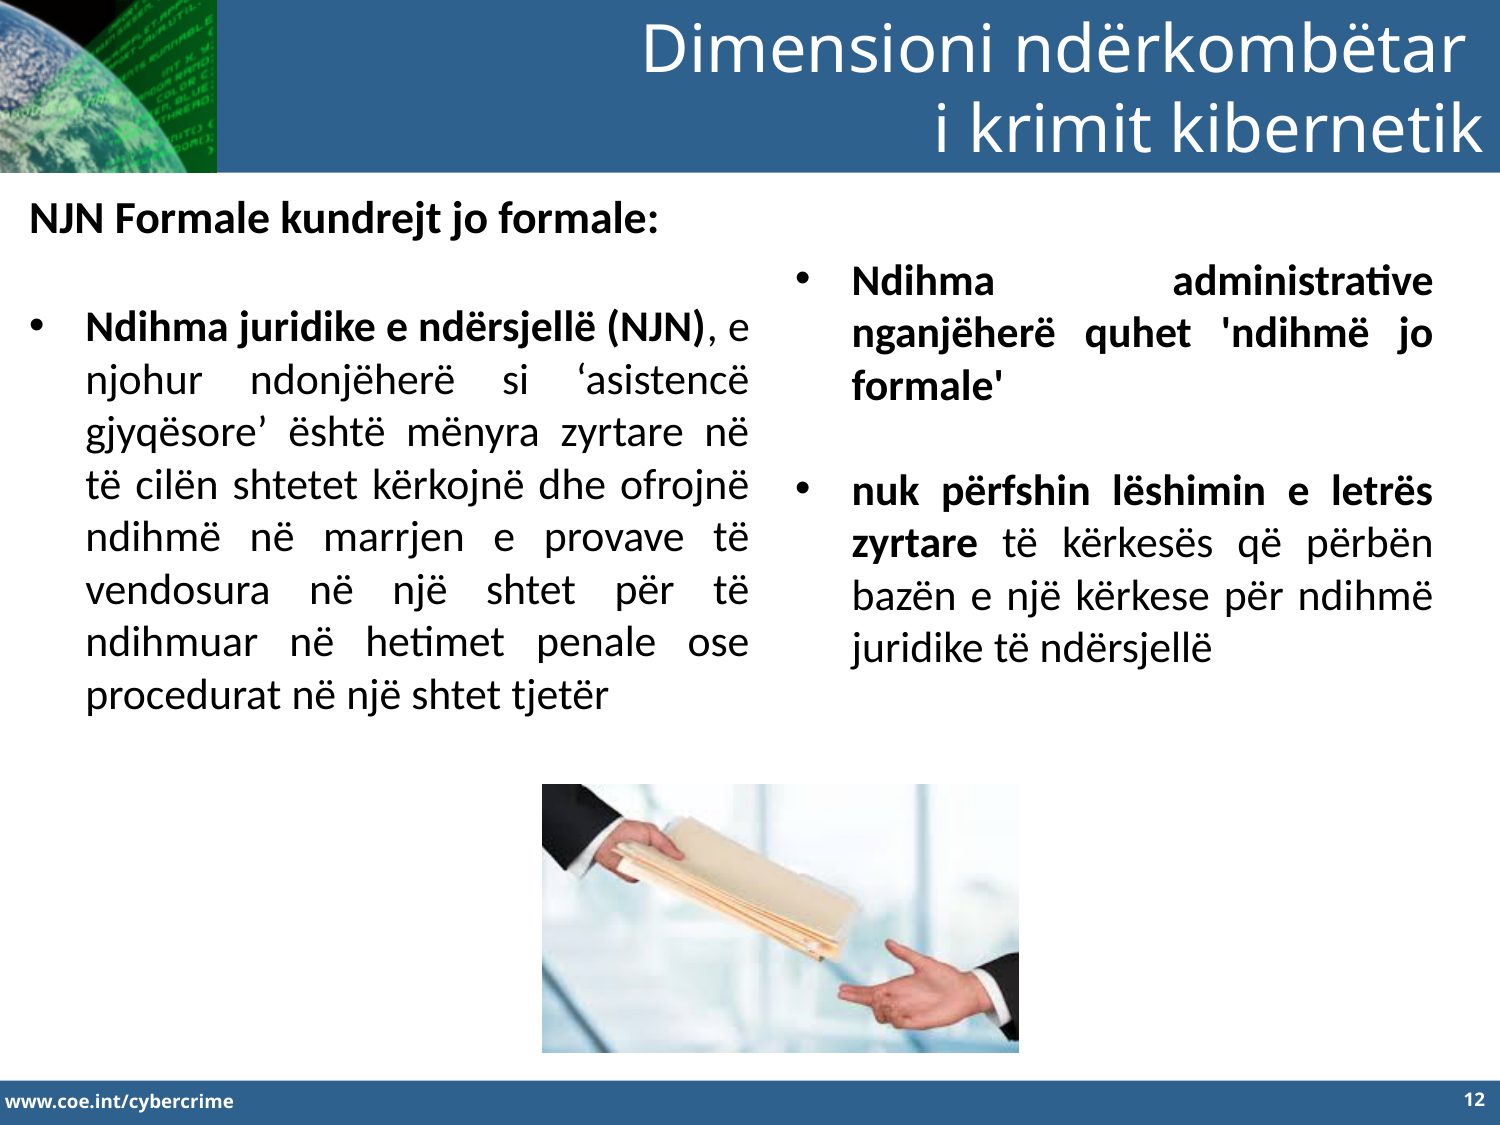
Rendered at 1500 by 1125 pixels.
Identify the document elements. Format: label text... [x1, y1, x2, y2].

picture [0, 1, 217, 173]
text_box NJN Formale kundrejt jo formale: Ndihma juridike e ndërsjellë (NJN), e njohur ndonjëherë si ‘asistencë gjyqësore’ është mënyra zyrtare në të cilën shtetet kërkojnë dhe ofrojnë ndihmë në marrjen e provave të vendosura në një shtet për të ndihmuar në hetimet penale ose procedurat në një shtet tjetër [14, 180, 765, 778]
slide_number 12 [1149, 1079, 1500, 1125]
text_box Dimensioni ndërkombëtar i krimit kibernetik [329, 9, 1500, 162]
text_box Ndihma administrative nganjëherë quhet 'ndihmë jo formale' nuk përfshin lëshimin e letrës zyrtare të kërkesës që përbën bazën e një kërkese për ndihmë juridike të ndërsjellë [780, 244, 1449, 727]
picture [542, 784, 1019, 1053]
